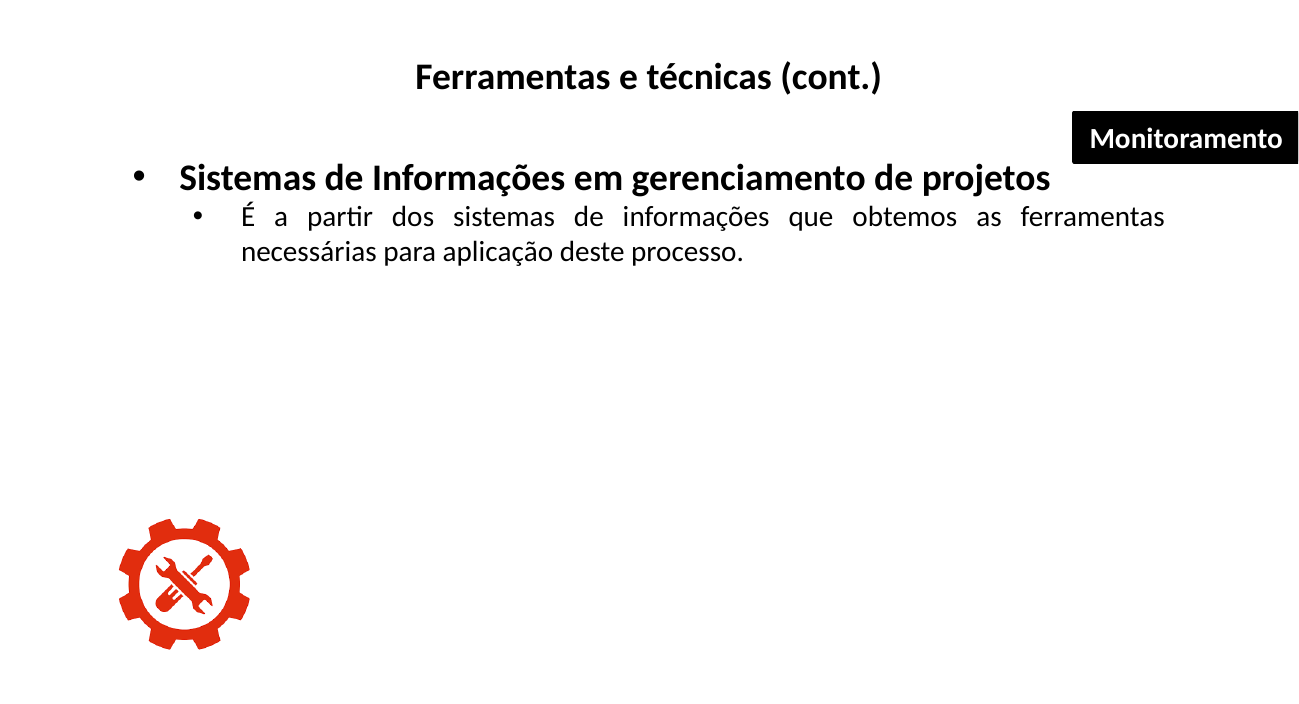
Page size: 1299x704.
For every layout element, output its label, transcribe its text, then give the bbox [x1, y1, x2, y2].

text_box Ferramentas e técnicas (cont.) [0, 44, 1299, 106]
text_box Sistemas de Informações em gerenciamento de projetos É a partir dos sistemas de informações que obtemos as ferramentas necessárias para aplicação deste processo. [117, 145, 1181, 277]
picture [117, 517, 251, 651]
text_box Monitoramento [1074, 112, 1299, 162]
